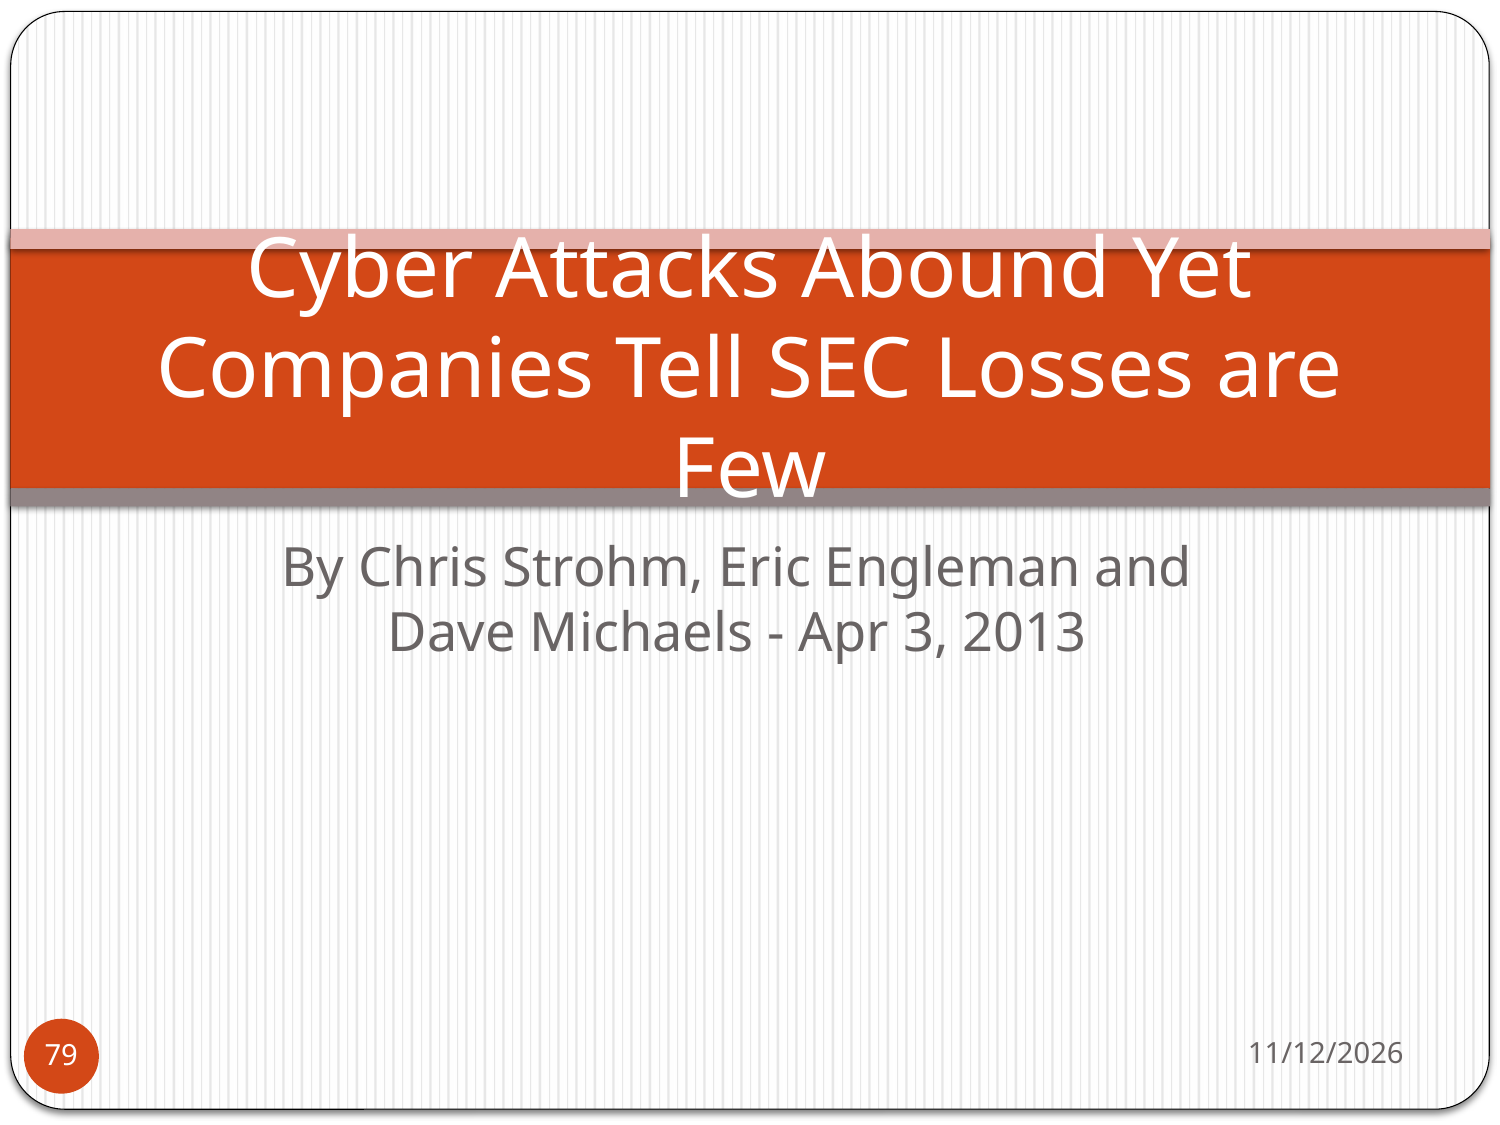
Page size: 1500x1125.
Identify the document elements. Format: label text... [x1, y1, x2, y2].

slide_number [1012, 1015, 1419, 1094]
slide_number 79 [23, 1018, 99, 1094]
subtitle By Chris Strohm, Eric Engleman and Dave Michaels - Apr 3, 2013 [212, 525, 1263, 788]
title Cyber Attacks Abound Yet Companies Tell SEC Losses are Few [75, 247, 1425, 489]
